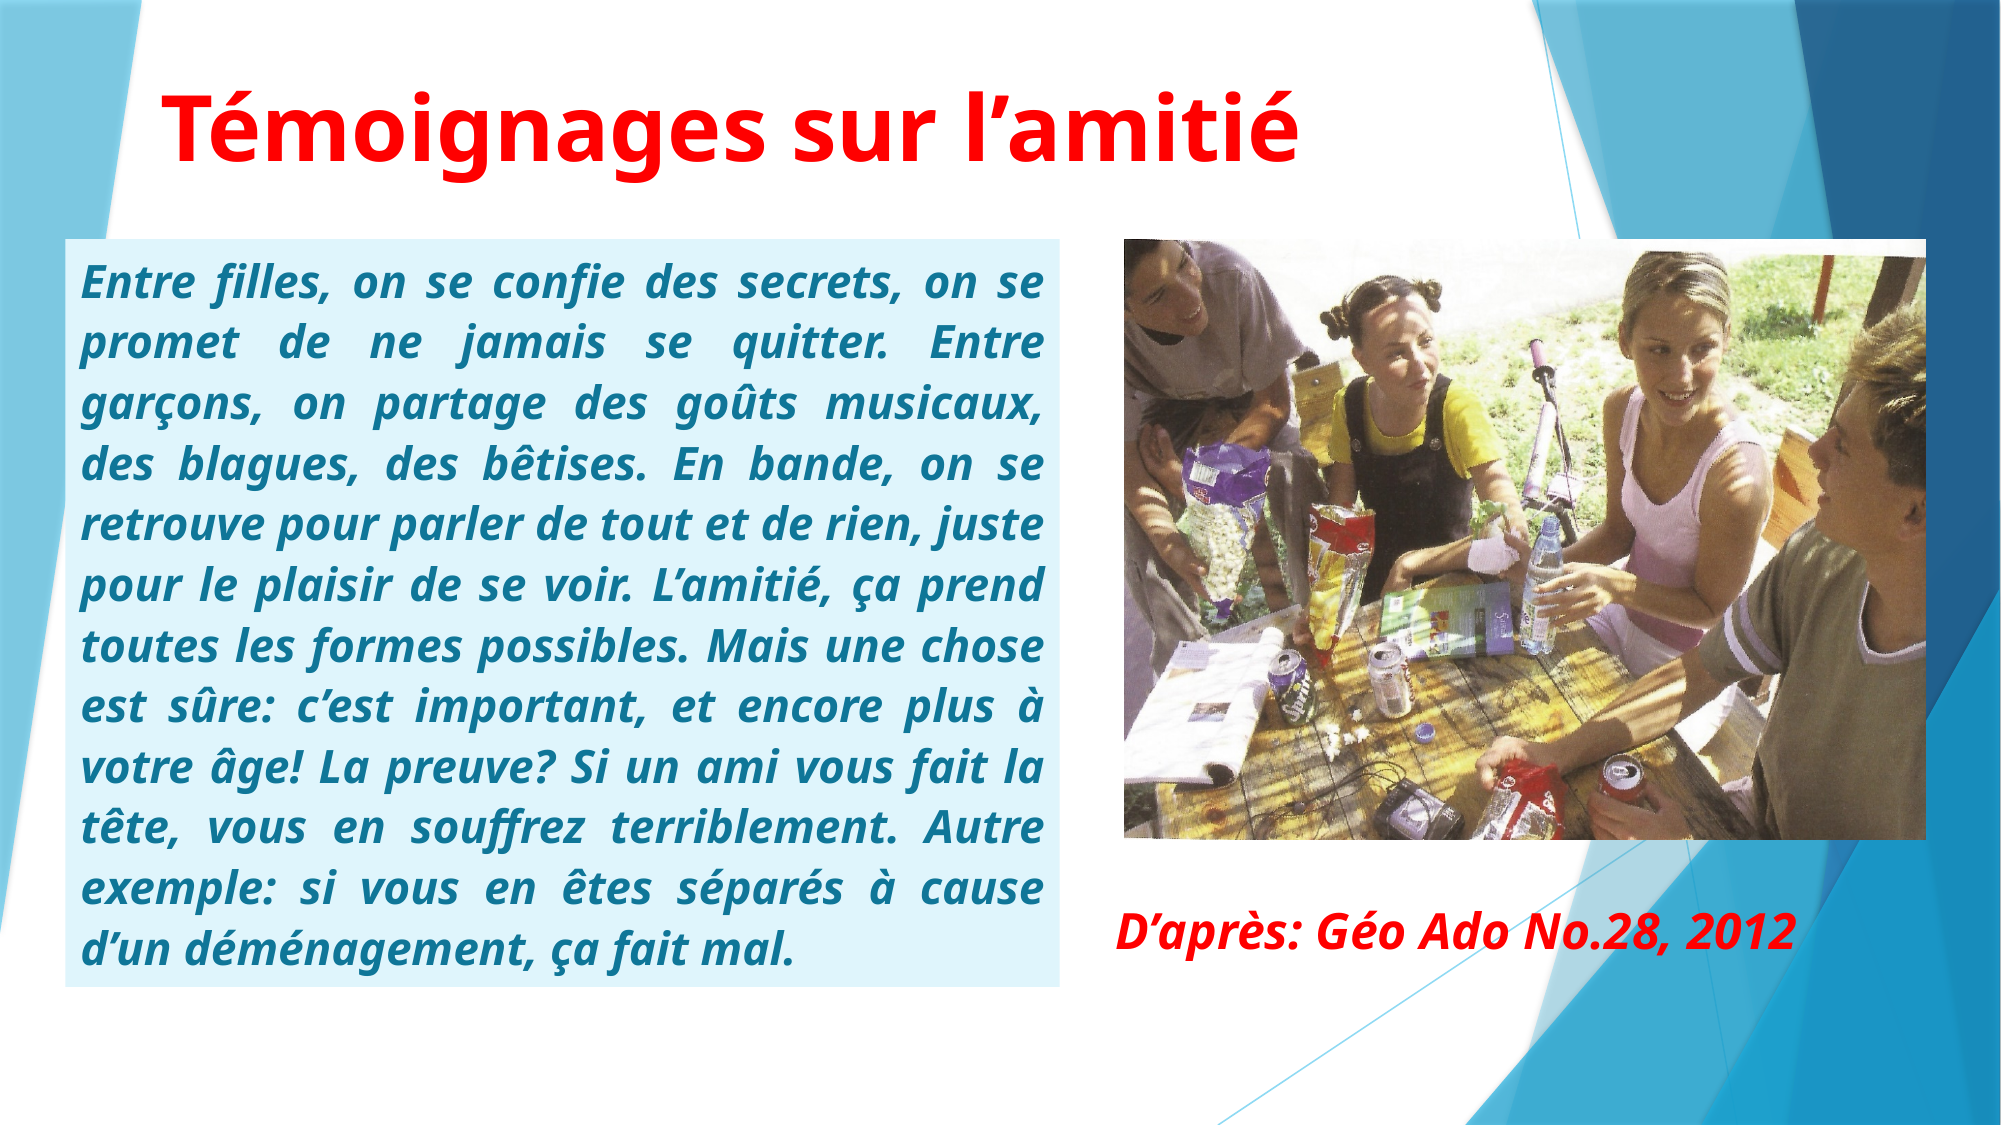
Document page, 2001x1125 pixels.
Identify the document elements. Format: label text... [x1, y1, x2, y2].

text_box D’après: Géo Ado No.28, 2012 [1100, 891, 2000, 967]
picture [1123, 238, 1927, 840]
subtitle Entre filles, on se confie des secrets, on se promet de ne jamais se quitter. Entre garçons, on partage des goûts musicaux, des blagues, des bêtises. En bande, on se retrouve pour parler de tout et de rien, juste pour le plaisir de se voir. L’amitié, ça prend toutes les formes possibles. Mais une chose est sûre: c’est important, et encore plus à votre âge! La preuve? Si un ami vous fait la tête, vous en souffrez terriblement. Autre exemple: si vous en êtes séparés à cause d’un déménagement, ça fait mal. [65, 239, 1060, 987]
title Témoignages sur l’amitié [145, 9, 1926, 187]
